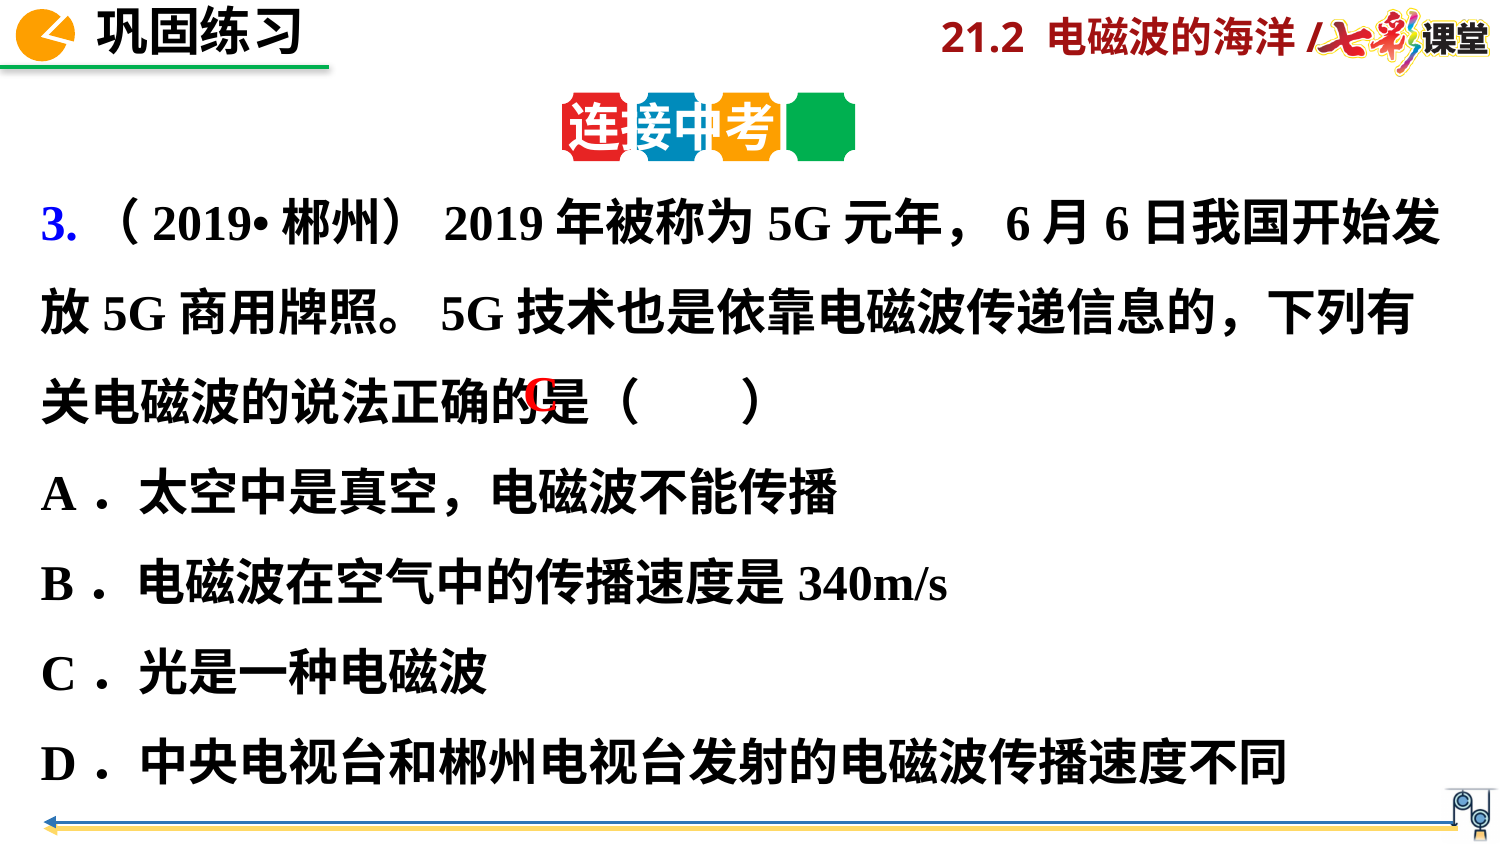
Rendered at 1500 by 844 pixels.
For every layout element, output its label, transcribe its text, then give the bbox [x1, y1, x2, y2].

picture [1313, 7, 1492, 77]
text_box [552, 86, 862, 165]
text_box C [508, 354, 575, 429]
picture [1449, 793, 1493, 836]
text_box 3.（2019•郴州）2019年被称为5G元年，6月6日我国开始发放5G商用牌照。5G技术也是依靠电磁波传递信息的，下列有关电磁波的说法正确的是（ ） A．太空中是真空，电磁波不能传播 B．电磁波在空气中的传播速度是340m/s C．光是一种电磁波 D．中央电视台和郴州电视台发射的电磁波传播速度不同 [25, 152, 1475, 798]
